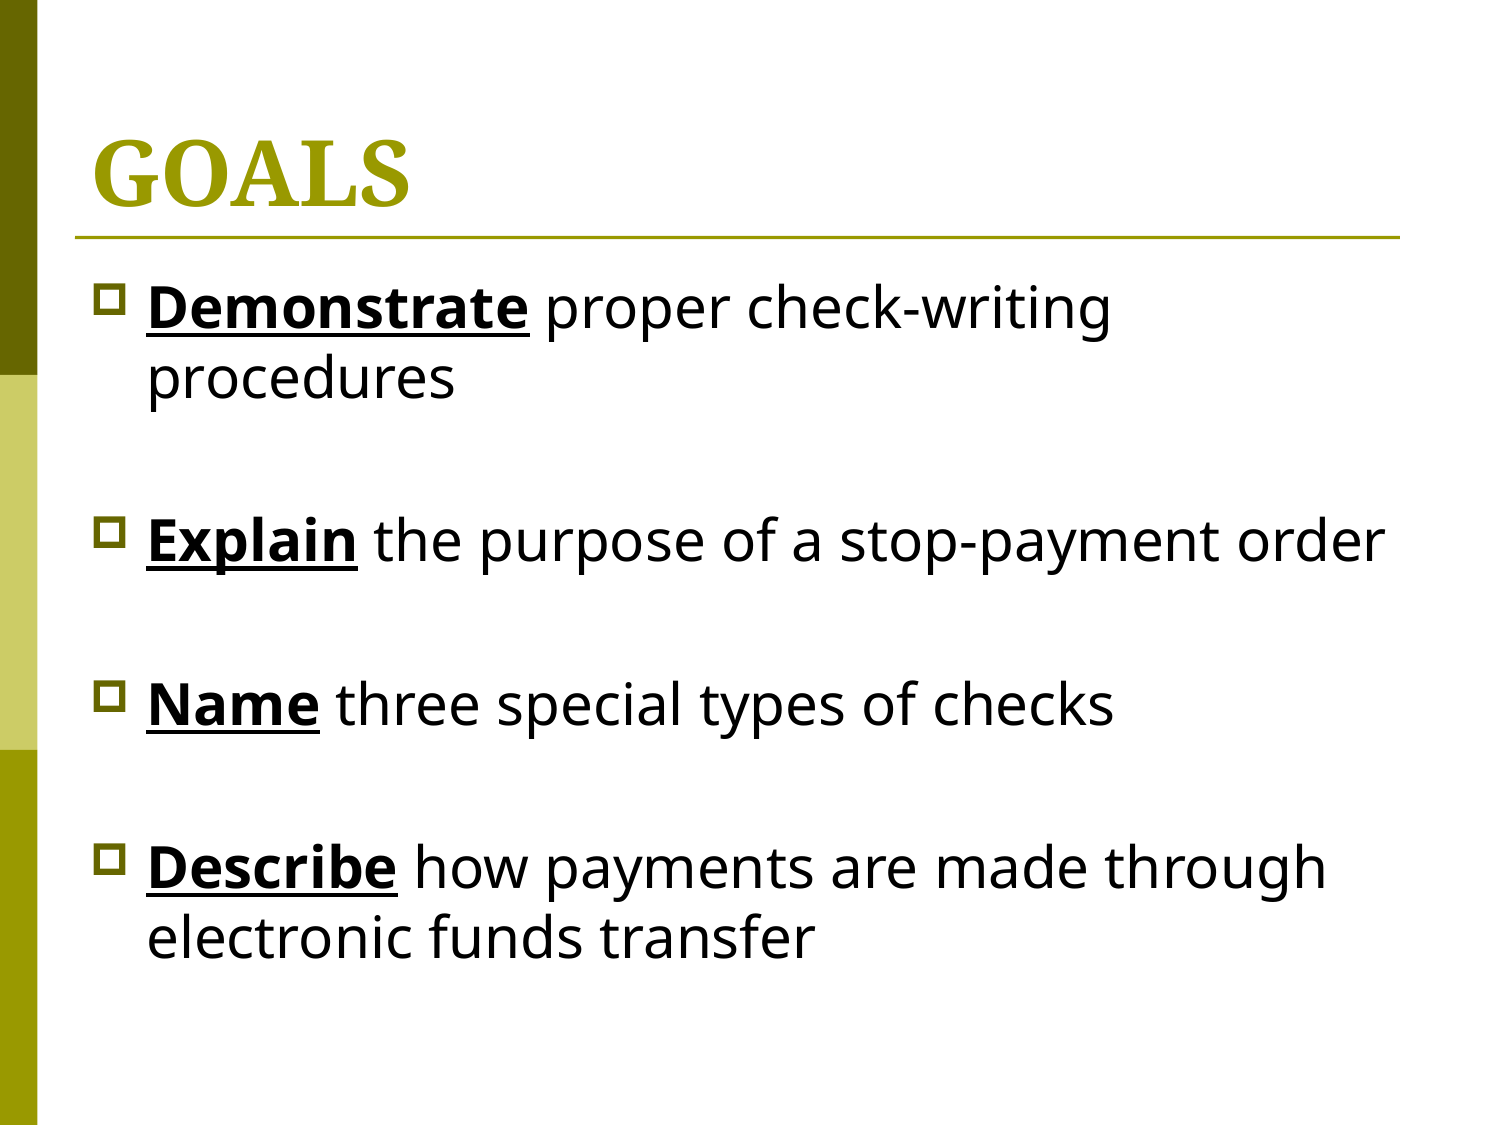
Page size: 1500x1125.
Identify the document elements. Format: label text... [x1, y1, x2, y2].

title GOALS [74, 45, 1426, 233]
list Demonstrate proper check-writing procedures Explain the purpose of a stop-payment order Name three special types of checks Describe how payments are made through electronic funds transfer [74, 262, 1426, 969]
